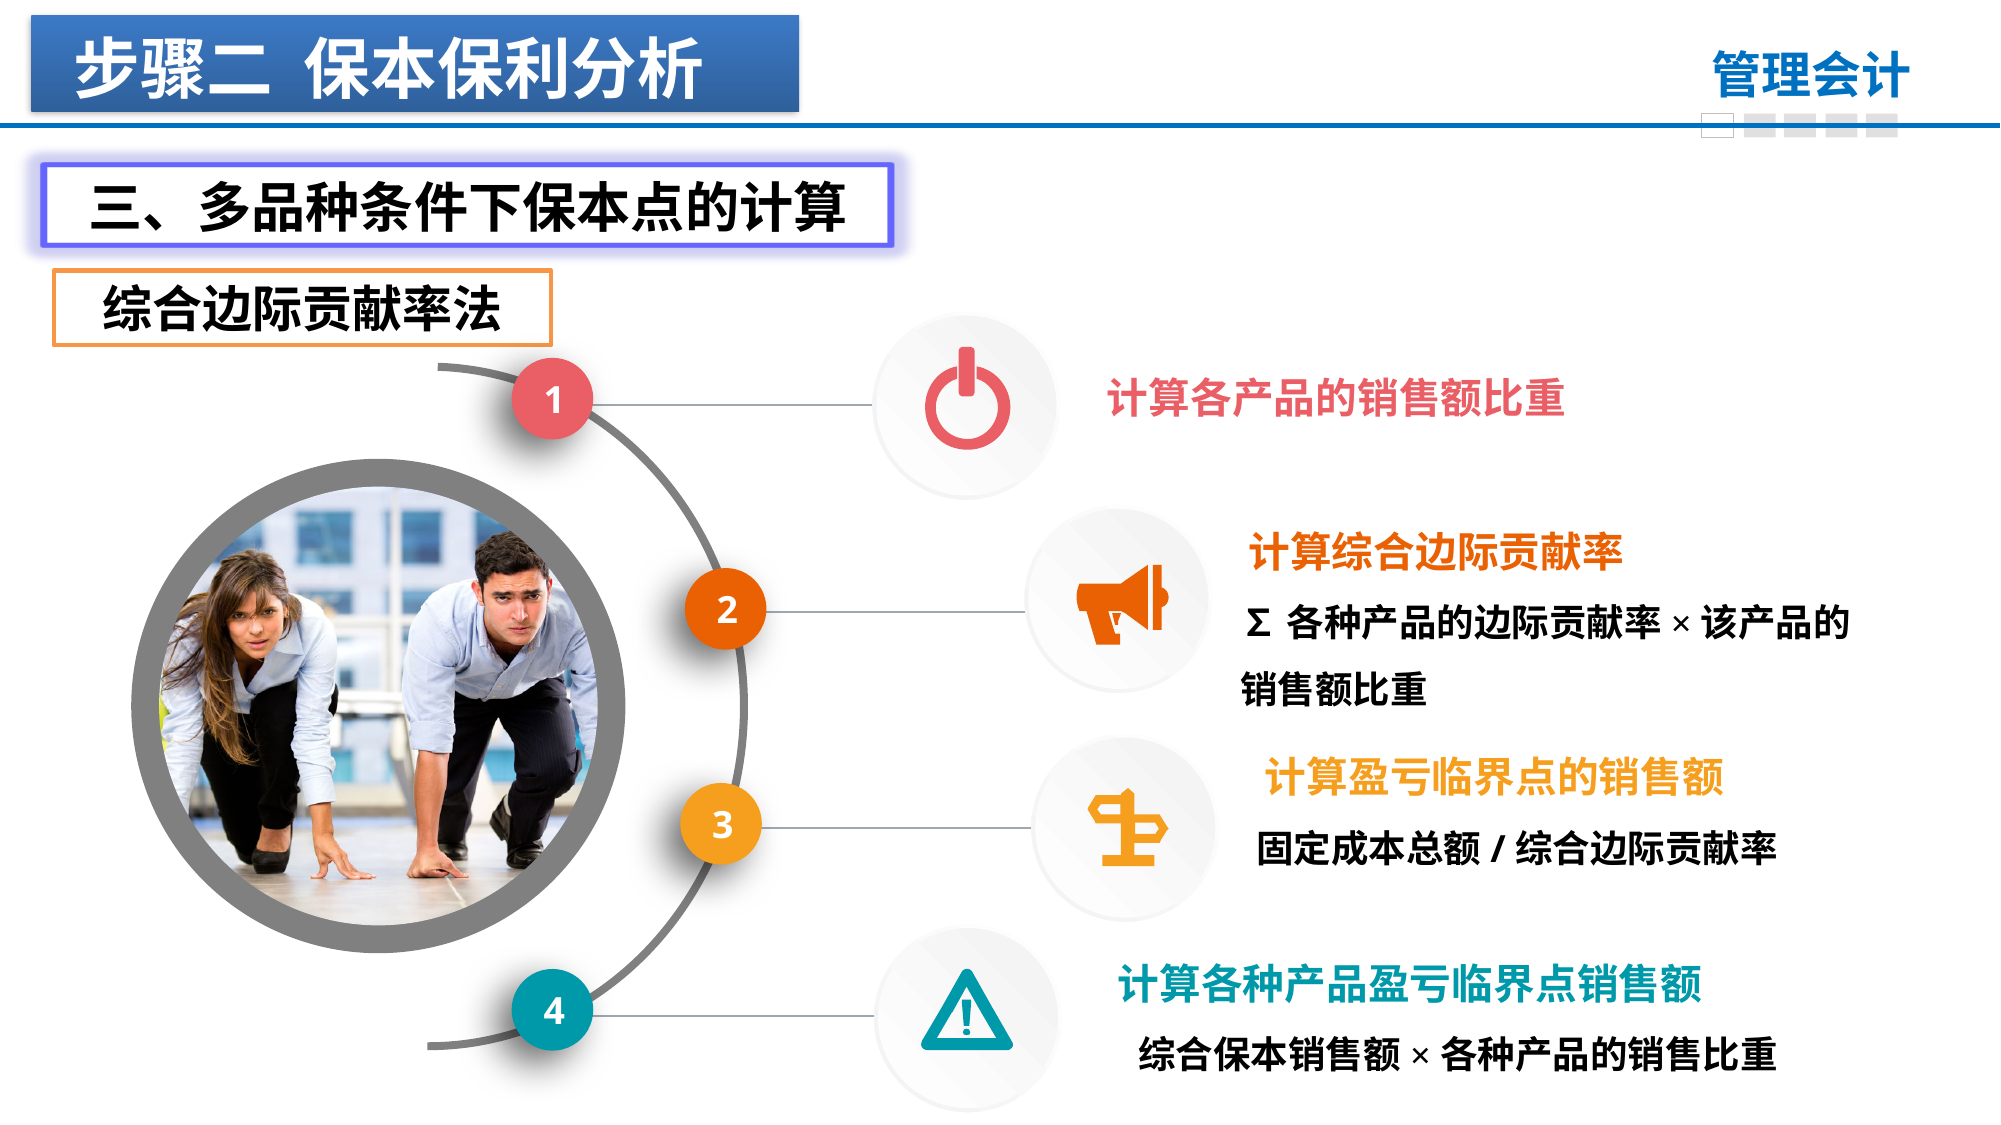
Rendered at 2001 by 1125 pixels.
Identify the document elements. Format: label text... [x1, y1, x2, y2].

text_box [1031, 733, 1220, 922]
text_box 综合边际贡献率法 [52, 282, 553, 347]
text_box 固定成本总额/综合边际贡献率 [1236, 792, 1903, 880]
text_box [873, 923, 1063, 1113]
text_box 计算盈亏临界点的销售额 [1244, 741, 1745, 792]
text_box 2 [682, 565, 769, 652]
text_box 1 [509, 355, 596, 442]
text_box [5, 136, 930, 273]
text_box 3 [678, 780, 764, 867]
text_box [425, 1037, 473, 1053]
text_box 综合保本销售额×各种产品的销售比重 [1088, 998, 1827, 1087]
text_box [872, 311, 1061, 500]
text_box [605, 418, 718, 554]
text_box 4 [509, 966, 596, 1053]
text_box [1024, 504, 1213, 694]
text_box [130, 458, 626, 954]
text_box 计算各种产品盈亏临界点销售额 [1097, 947, 1723, 998]
text_box 计算综合边际贡献率 [1228, 515, 1645, 566]
text_box [597, 902, 692, 998]
text_box [731, 683, 751, 778]
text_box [31, 14, 800, 117]
text_box [435, 360, 486, 377]
text_box ∑各种产品的边际贡献率×该产品的销售额比重 [1220, 566, 1886, 722]
text_box 计算各产品的销售额比重 [1086, 361, 1587, 432]
